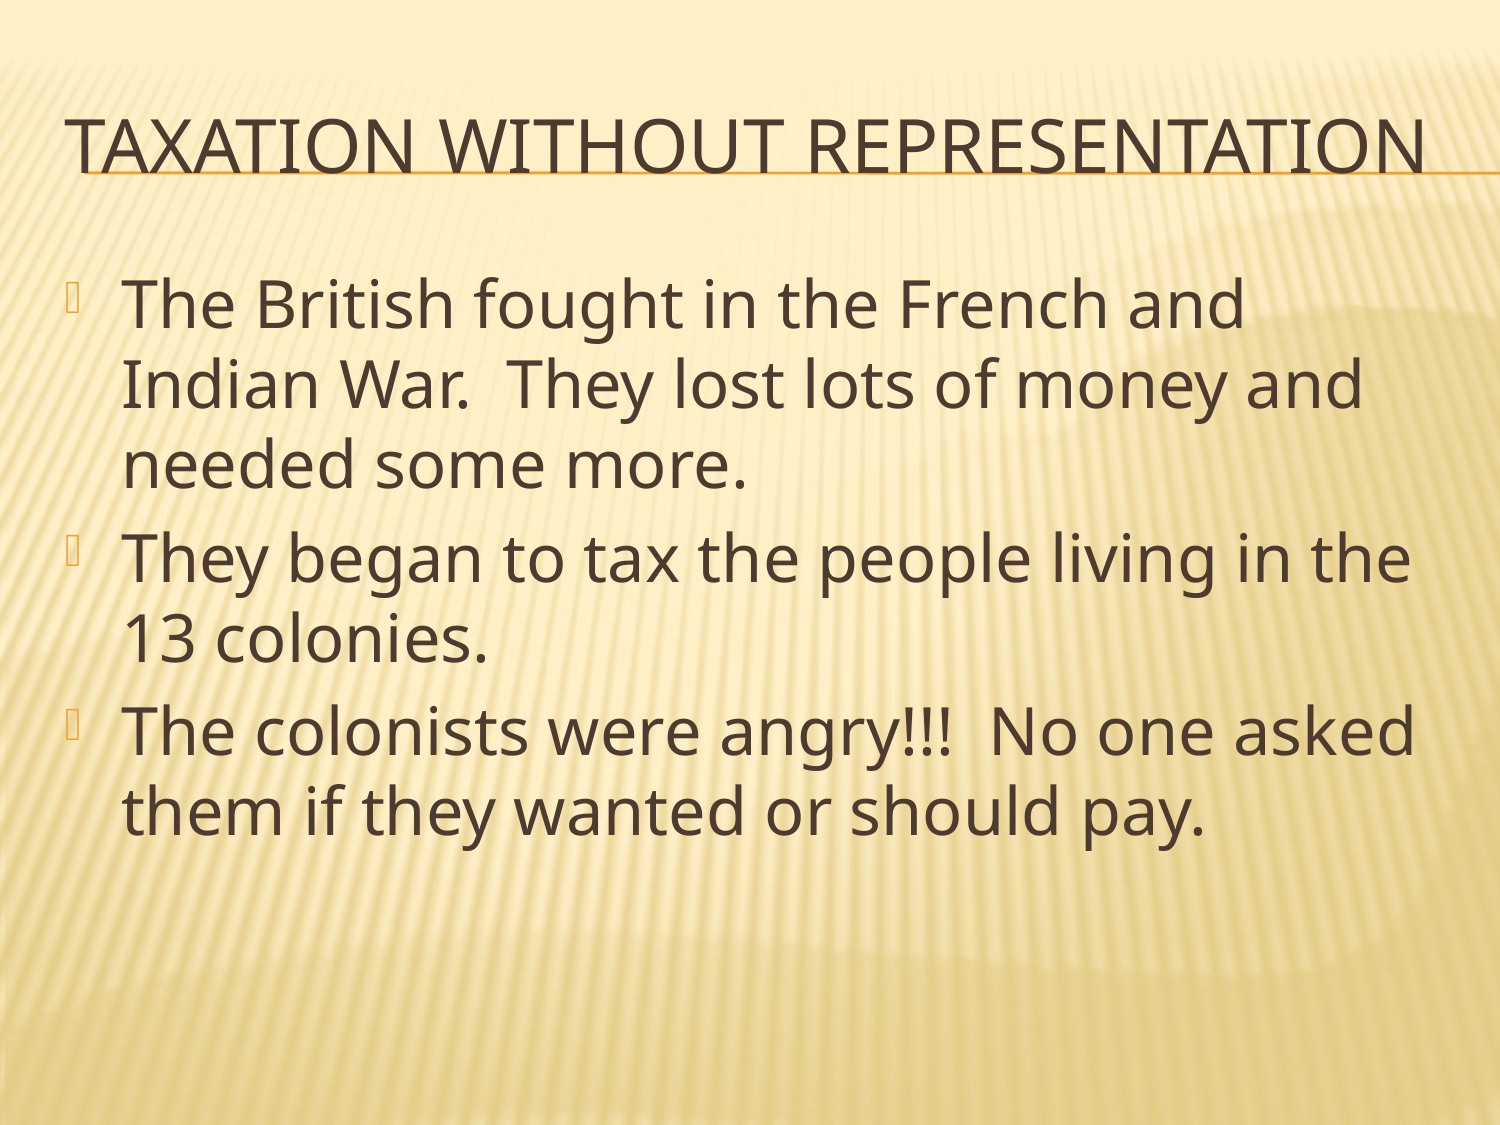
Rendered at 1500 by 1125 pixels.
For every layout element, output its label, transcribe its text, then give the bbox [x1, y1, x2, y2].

title Taxation Without Representation [50, 75, 1475, 213]
list The British fought in the French and Indian War. They lost lots of money and needed some more. They began to tax the people living in the 13 colonies. The colonists were angry!!! No one asked them if they wanted or should pay. [50, 254, 1475, 998]
